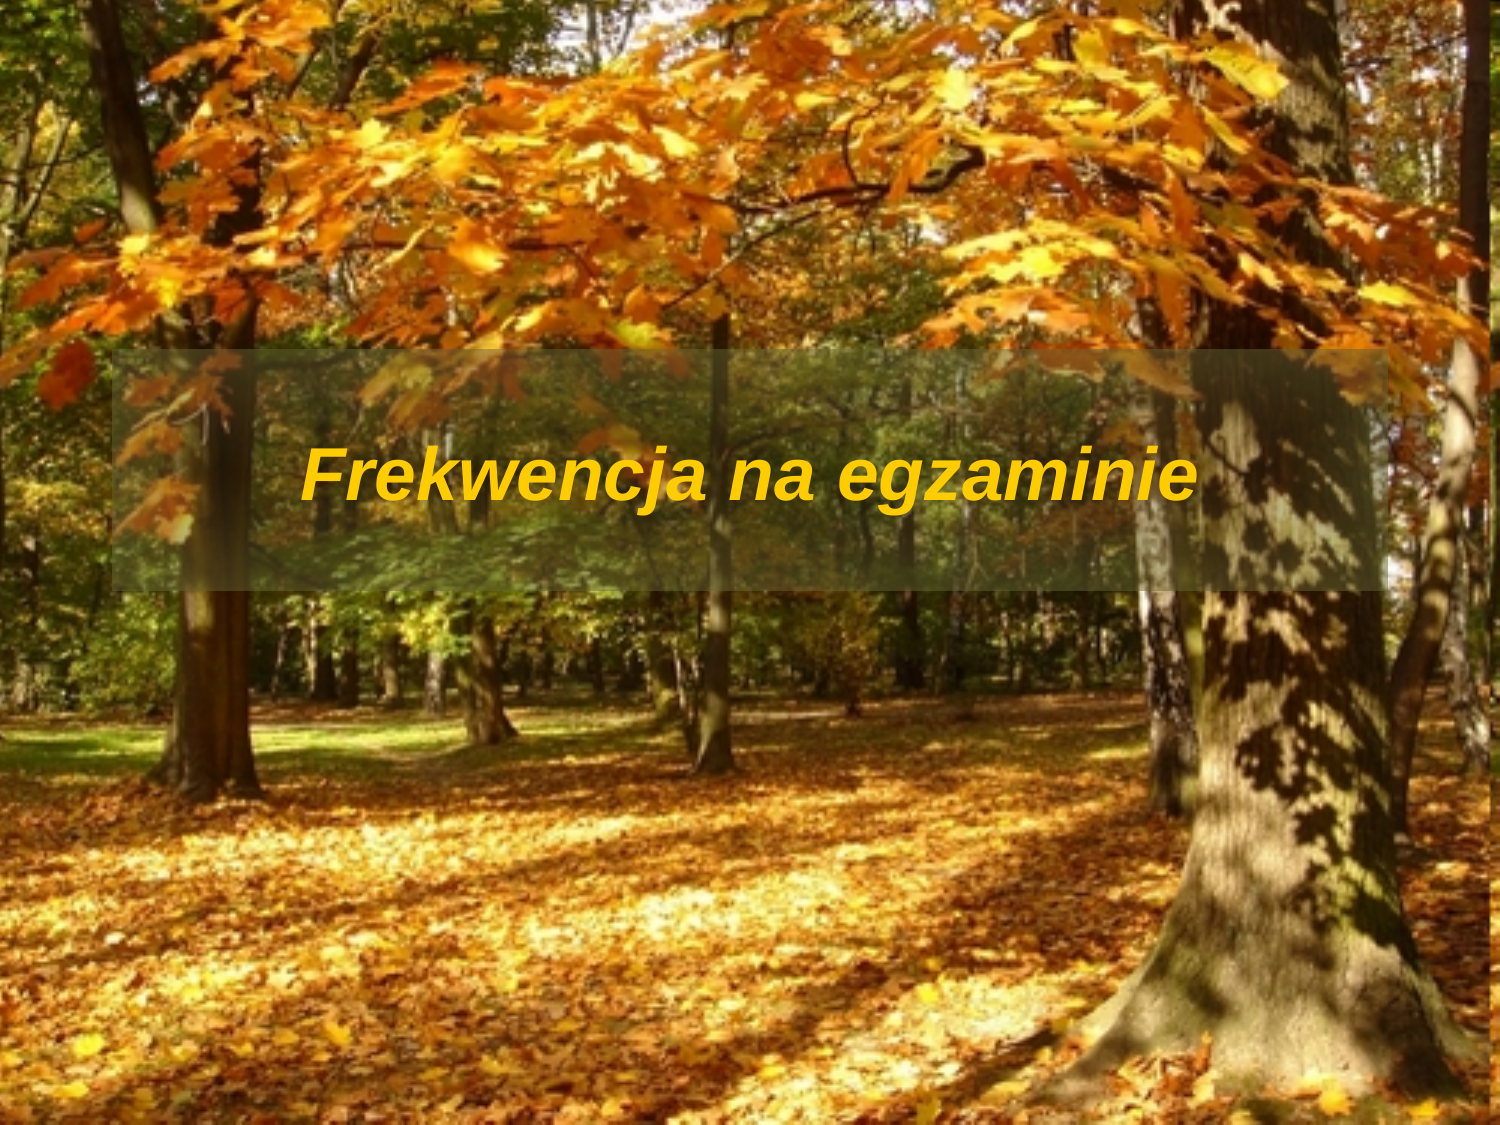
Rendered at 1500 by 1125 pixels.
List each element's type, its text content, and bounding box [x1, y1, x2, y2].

picture [0, 0, 1500, 1125]
title Frekwencja na egzaminie [112, 349, 1388, 591]
